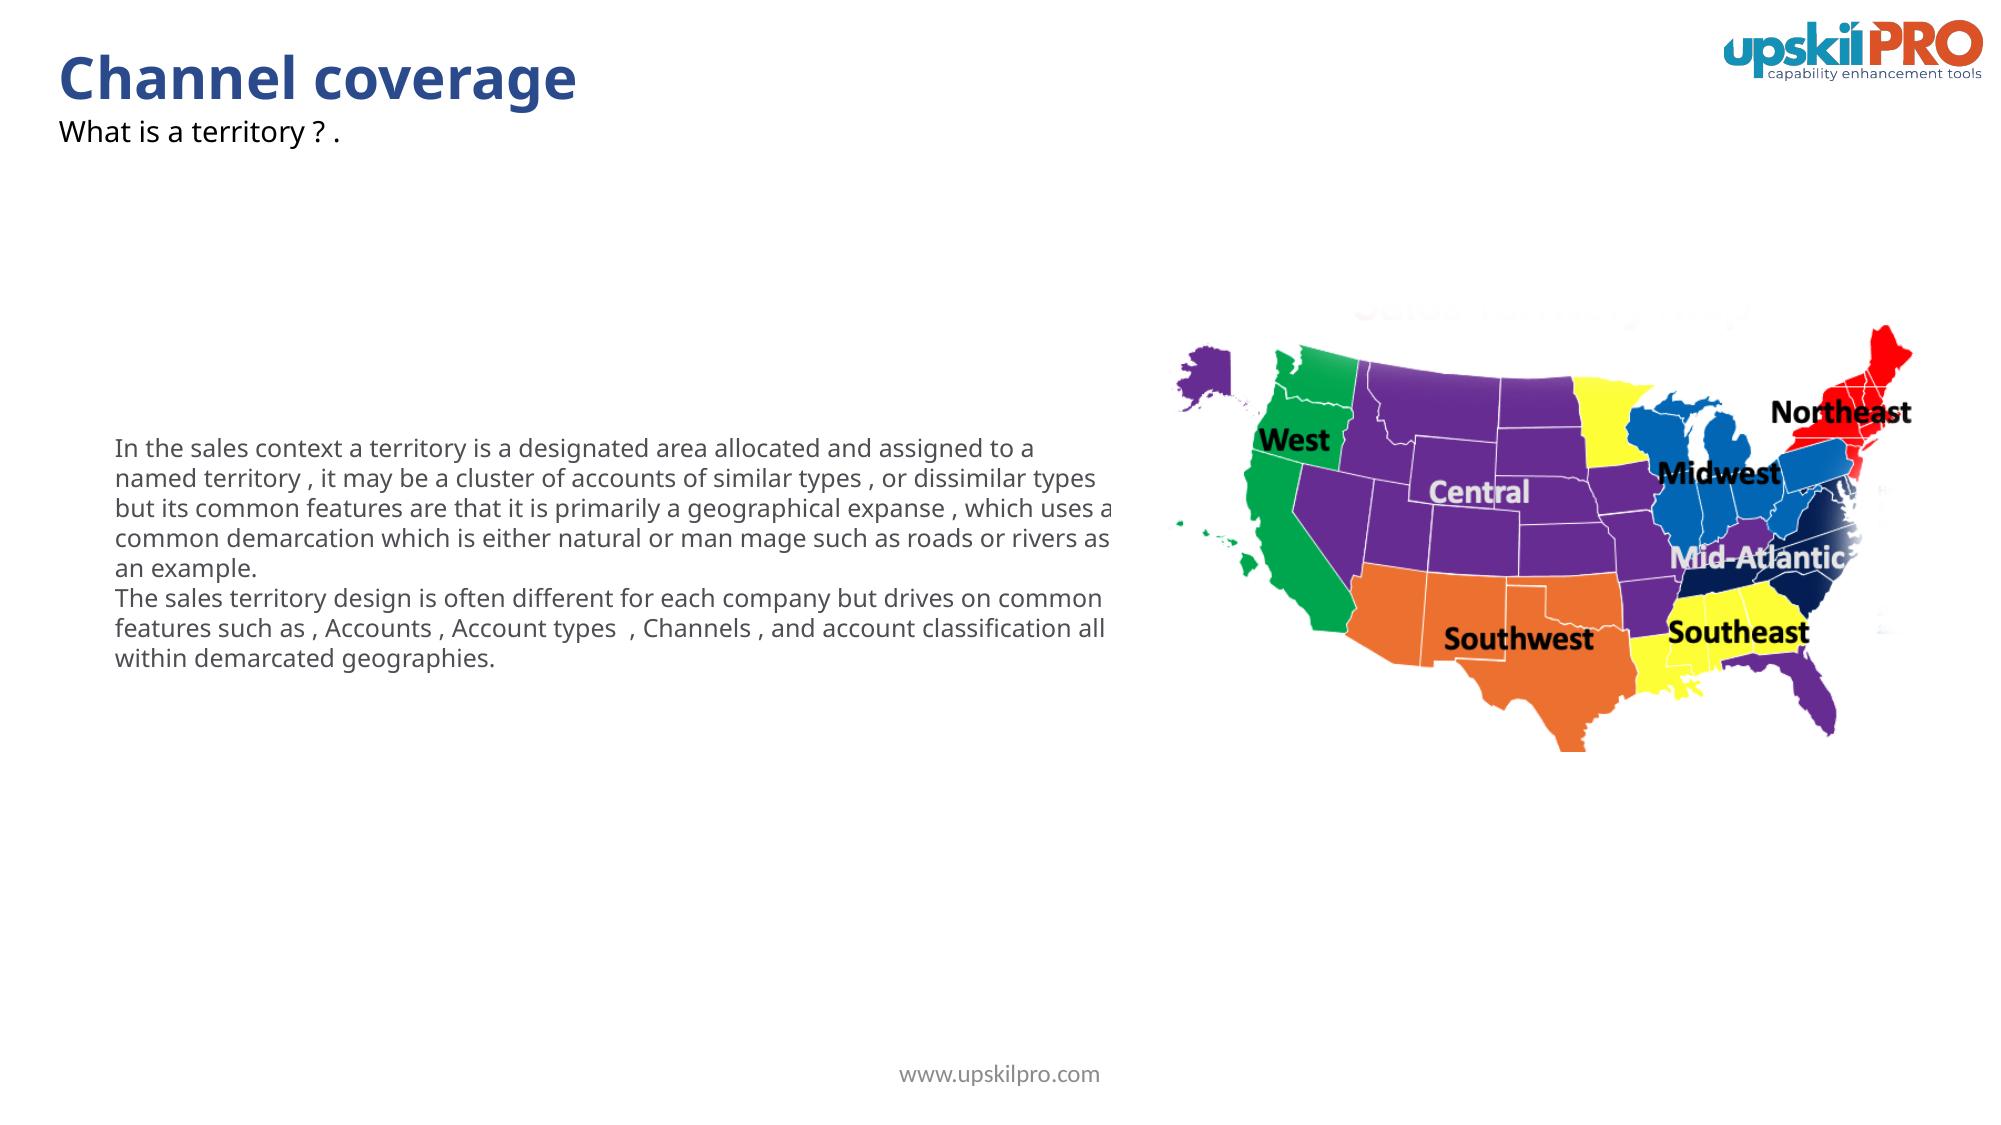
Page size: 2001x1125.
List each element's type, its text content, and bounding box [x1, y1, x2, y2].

text_box In the sales context a territory is a designated area allocated and assigned to a named territory , it may be a cluster of accounts of similar types , or dissimilar types but its common features are that it is primarily a geographical expanse , which uses a common demarcation which is either natural or man mage such as roads or rivers as an example. The sales territory design is often different for each company but drives on common features such as , Accounts , Account types , Channels , and account classification all within demarcated geographies. [100, 425, 1111, 680]
picture [1111, 303, 1924, 752]
picture [1724, 20, 1983, 81]
footer www.upskilpro.com [662, 1042, 1338, 1103]
text_box Channel coverage What is a territory ? . [44, 34, 1349, 157]
